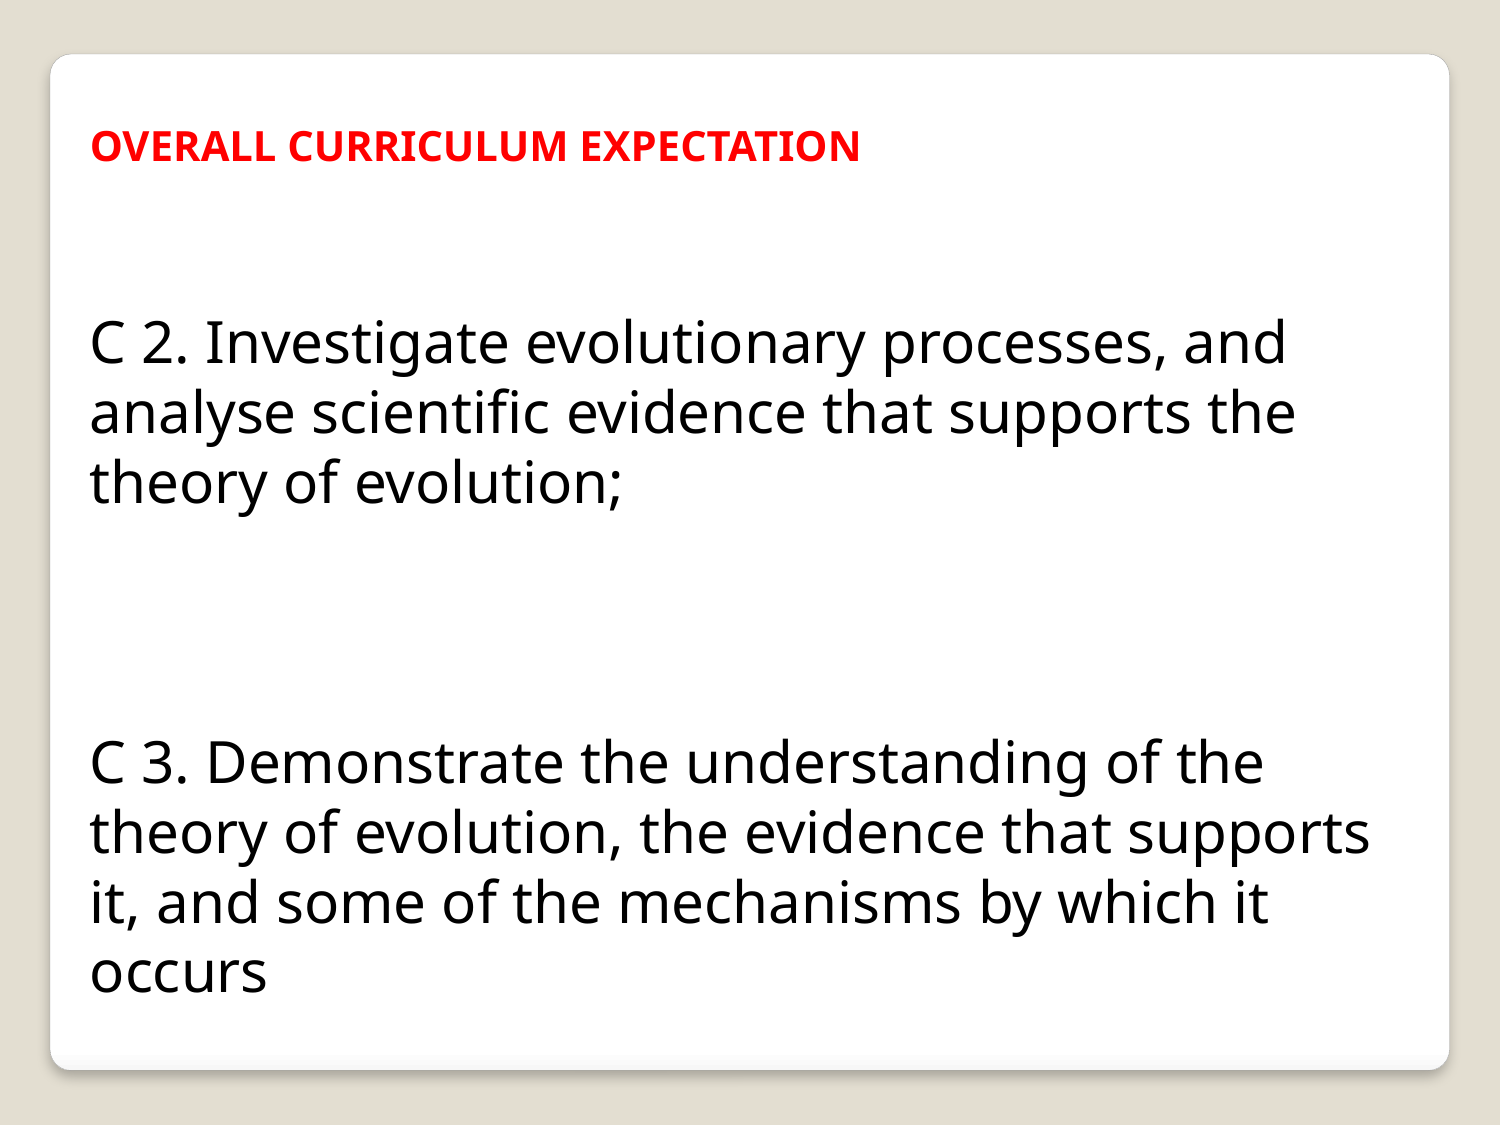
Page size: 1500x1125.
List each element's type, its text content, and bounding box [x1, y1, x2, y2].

text_box OVERALL CURRICULUM EXPECTATION C 2. Investigate evolutionary processes, and analyse scientific evidence that supports the theory of evolution; C 3. Demonstrate the understanding of the theory of evolution, the evidence that supports it, and some of the mechanisms by which it occurs [75, 62, 1400, 1012]
